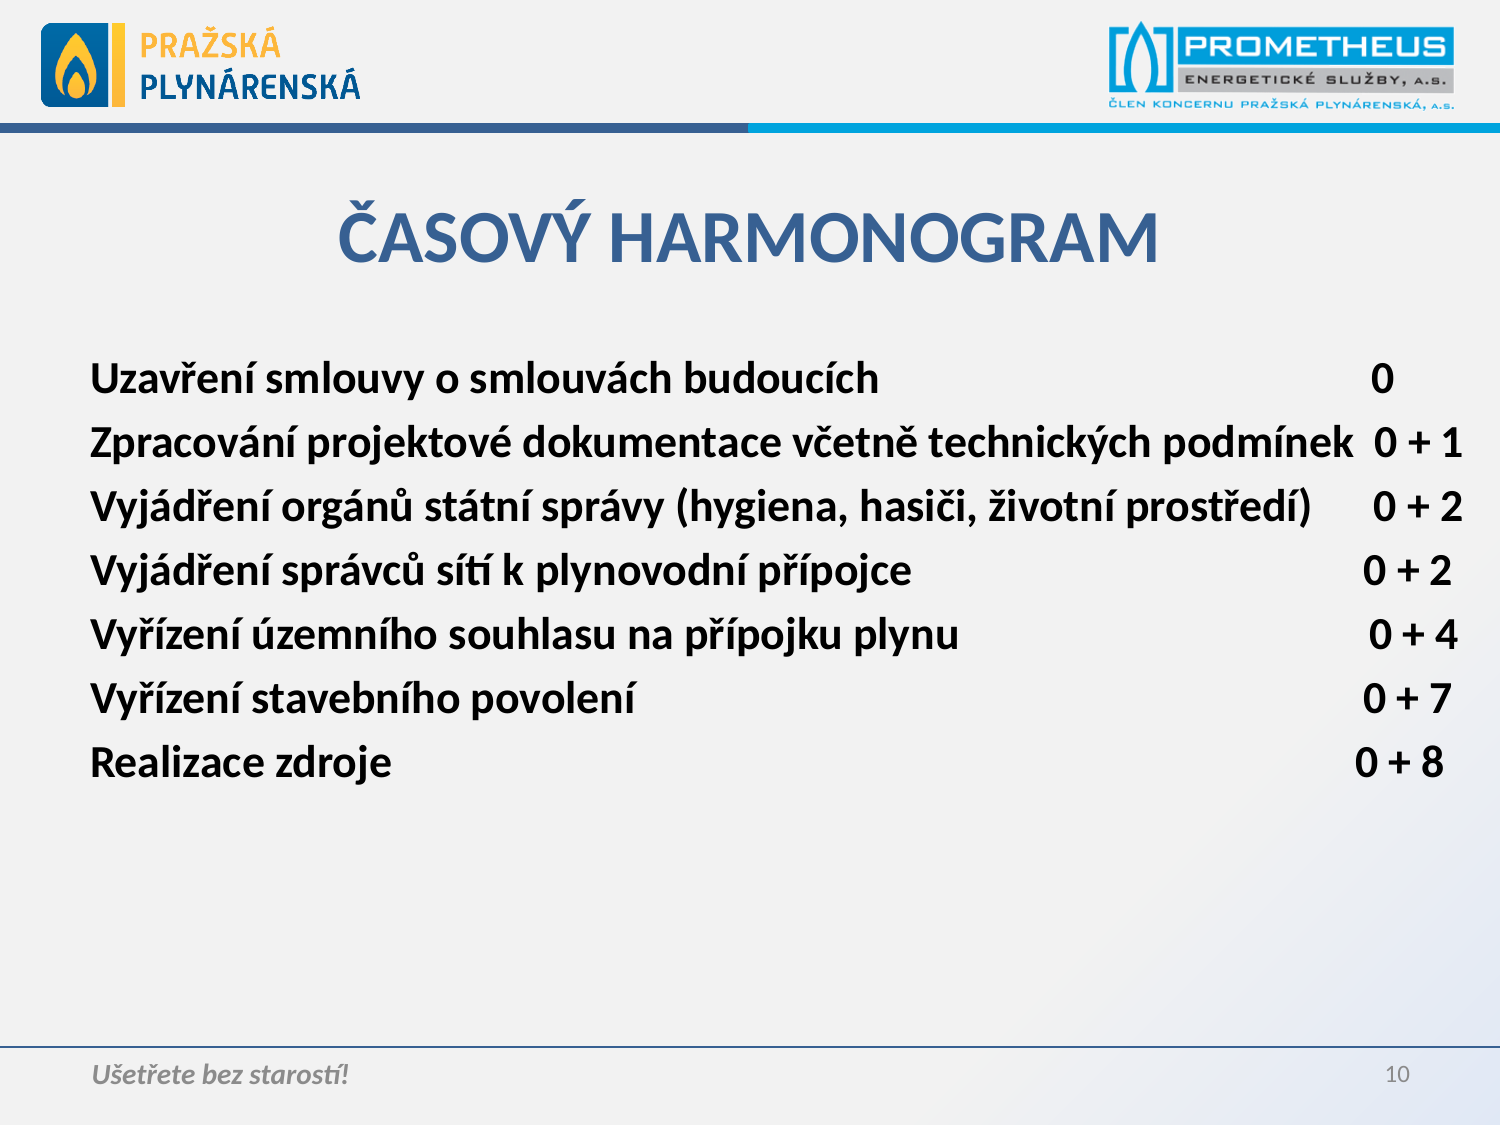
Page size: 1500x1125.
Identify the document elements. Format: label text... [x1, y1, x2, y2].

slide_number 10 [1074, 1042, 1425, 1103]
list Uzavření smlouvy o smlouvách budoucích 0 Zpracování projektové dokumentace včetně technických podmínek 0 + 1 Vyjádření orgánů státní správy (hygiena, hasiči, životní prostředí) 0 + 2 Vyjádření správců sítí k plynovodní přípojce 0 + 2 Vyřízení územního souhlasu na přípojku plynu 0 + 4 Vyřízení stavebního povolení 0 + 7 Realizace zdroje 0 + 8 [75, 339, 1500, 1035]
picture [1104, 18, 1459, 112]
title Časový Harmonogram [75, 138, 1425, 327]
picture [41, 23, 360, 107]
footer Ušetřete bez starostí! [76, 1042, 552, 1103]
